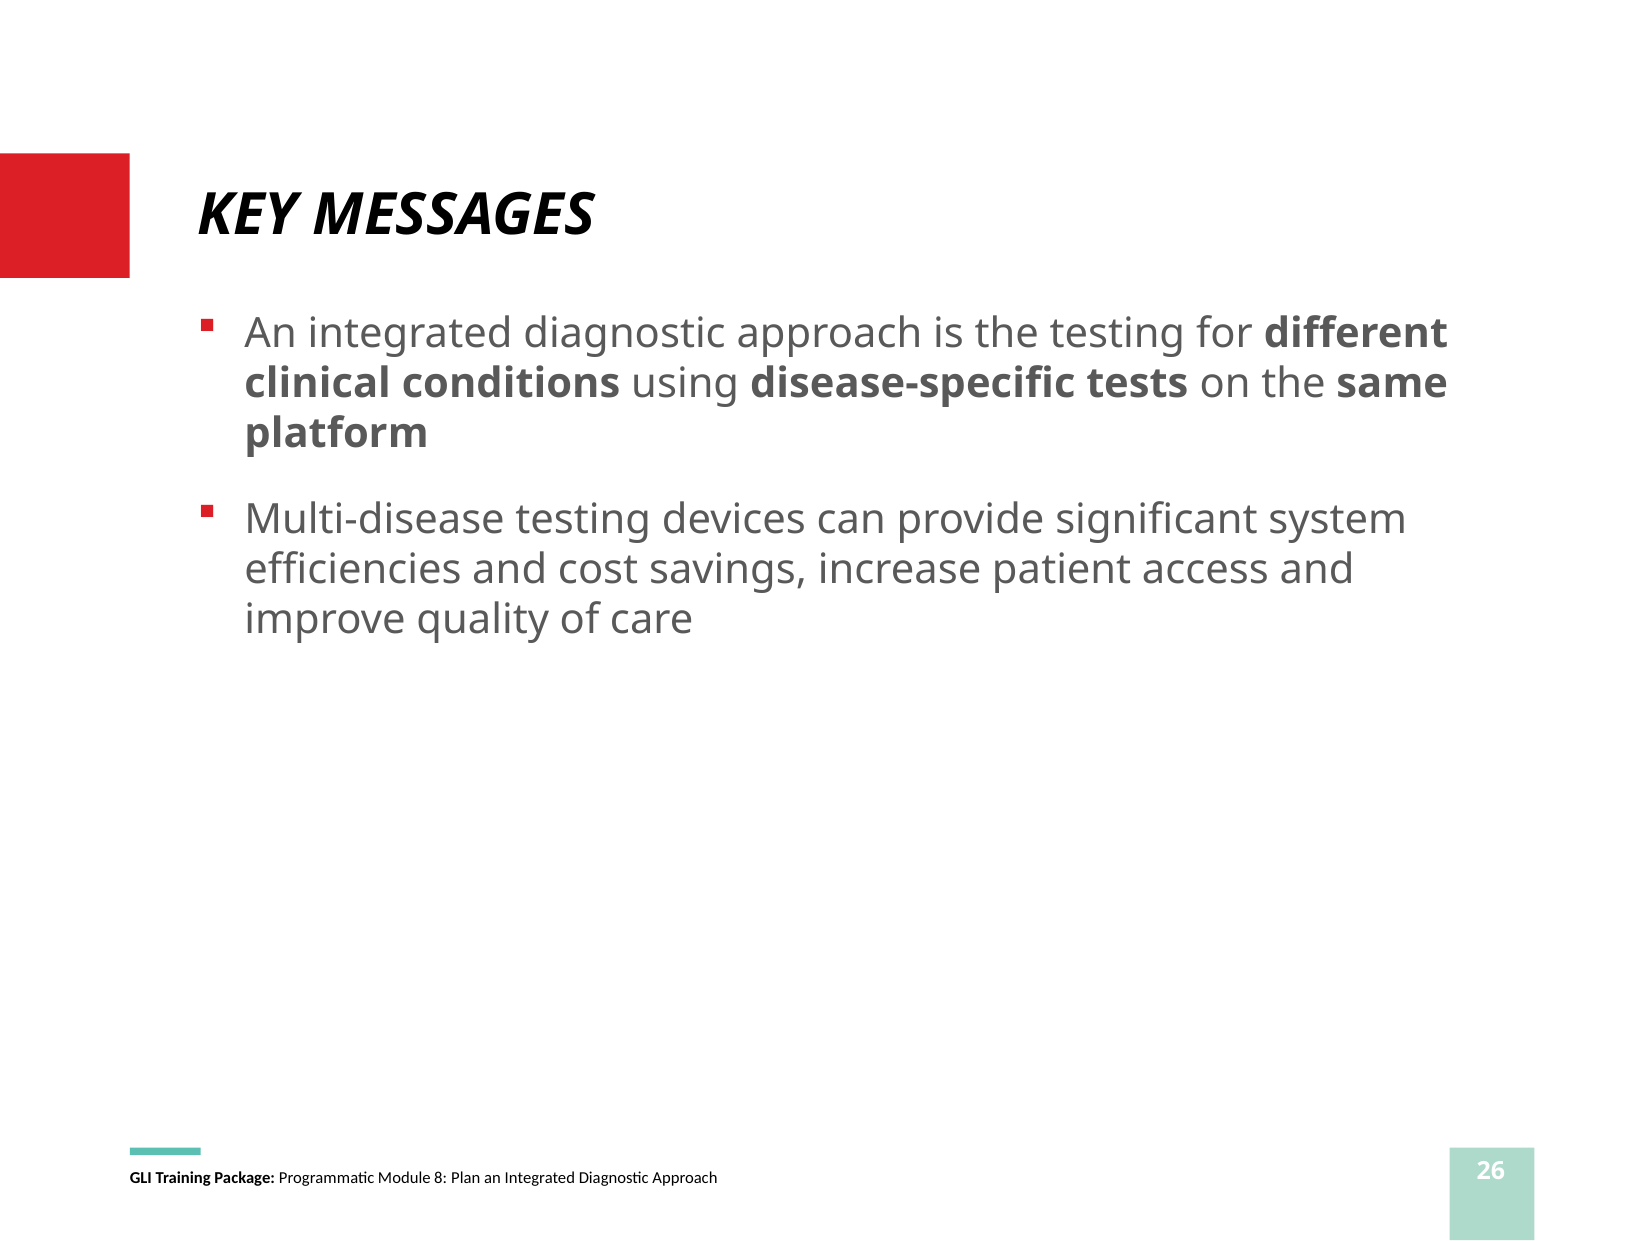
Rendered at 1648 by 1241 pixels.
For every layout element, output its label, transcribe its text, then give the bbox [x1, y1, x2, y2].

title KEY MESSAGES [197, 153, 1450, 278]
list An integrated diagnostic approach is the testing for different clinical conditions using disease-specific tests on the same platform Multi-disease testing devices can provide significant system efficiencies and cost savings, increase patient access and improve quality of care [197, 305, 1450, 1063]
